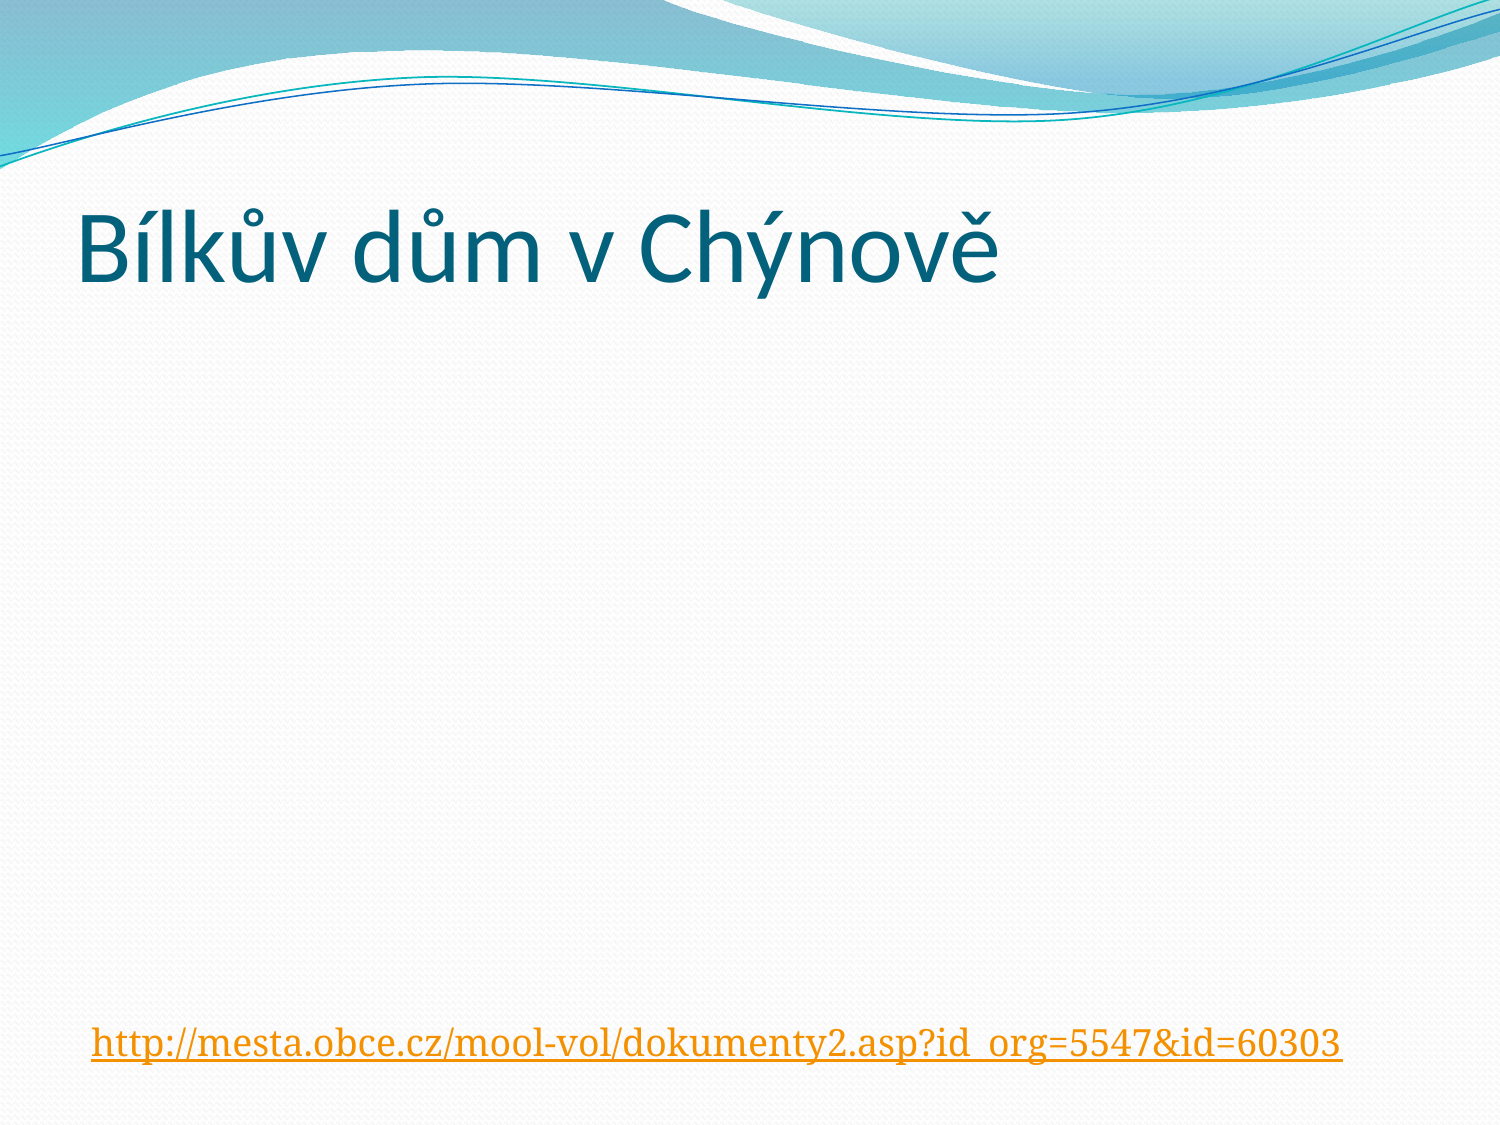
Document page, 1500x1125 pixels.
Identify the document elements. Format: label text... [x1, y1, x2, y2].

text_box http://mesta.obce.cz/mool-vol/dokumenty2.asp?id_org=5547&id=60303 [76, 1011, 1447, 1123]
title Bílkův dům v Chýnově [75, 115, 1425, 303]
